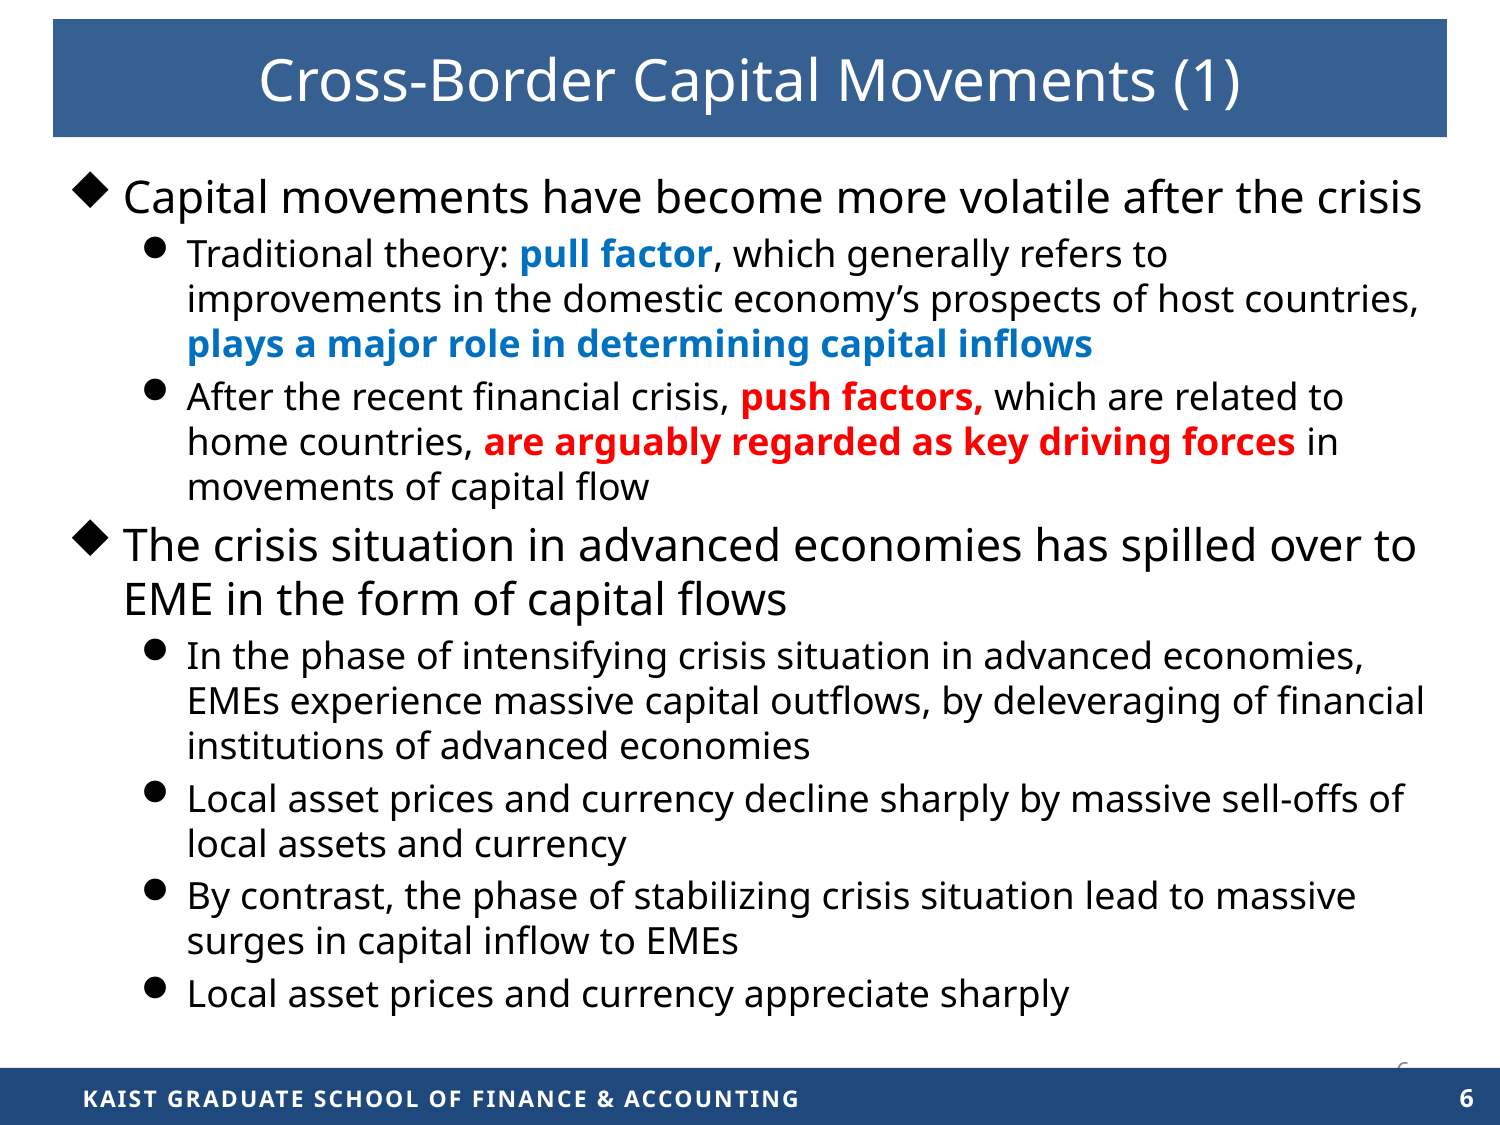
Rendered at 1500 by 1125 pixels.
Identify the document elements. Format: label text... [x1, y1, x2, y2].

list Capital movements have become more volatile after the crisis Traditional theory: pull factor, which generally refers to improvements in the domestic economy’s prospects of host countries, plays a major role in determining capital inflows After the recent financial crisis, push factors, which are related to home countries, are arguably regarded as key driving forces in movements of capital flow The crisis situation in advanced economies has spilled over to EME in the form of capital flows In the phase of intensifying crisis situation in advanced economies, EMEs experience massive capital outflows, by deleveraging of financial institutions of advanced economies Local asset prices and currency decline sharply by massive sell-offs of local assets and currency By contrast, the phase of stabilizing crisis situation lead to massive surges in capital inflow to EMEs Local asset prices and currency appreciate sharply [53, 160, 1447, 1083]
slide_number 6 [1074, 1042, 1425, 1103]
title Cross-Border Capital Movements (1) [53, 19, 1447, 138]
